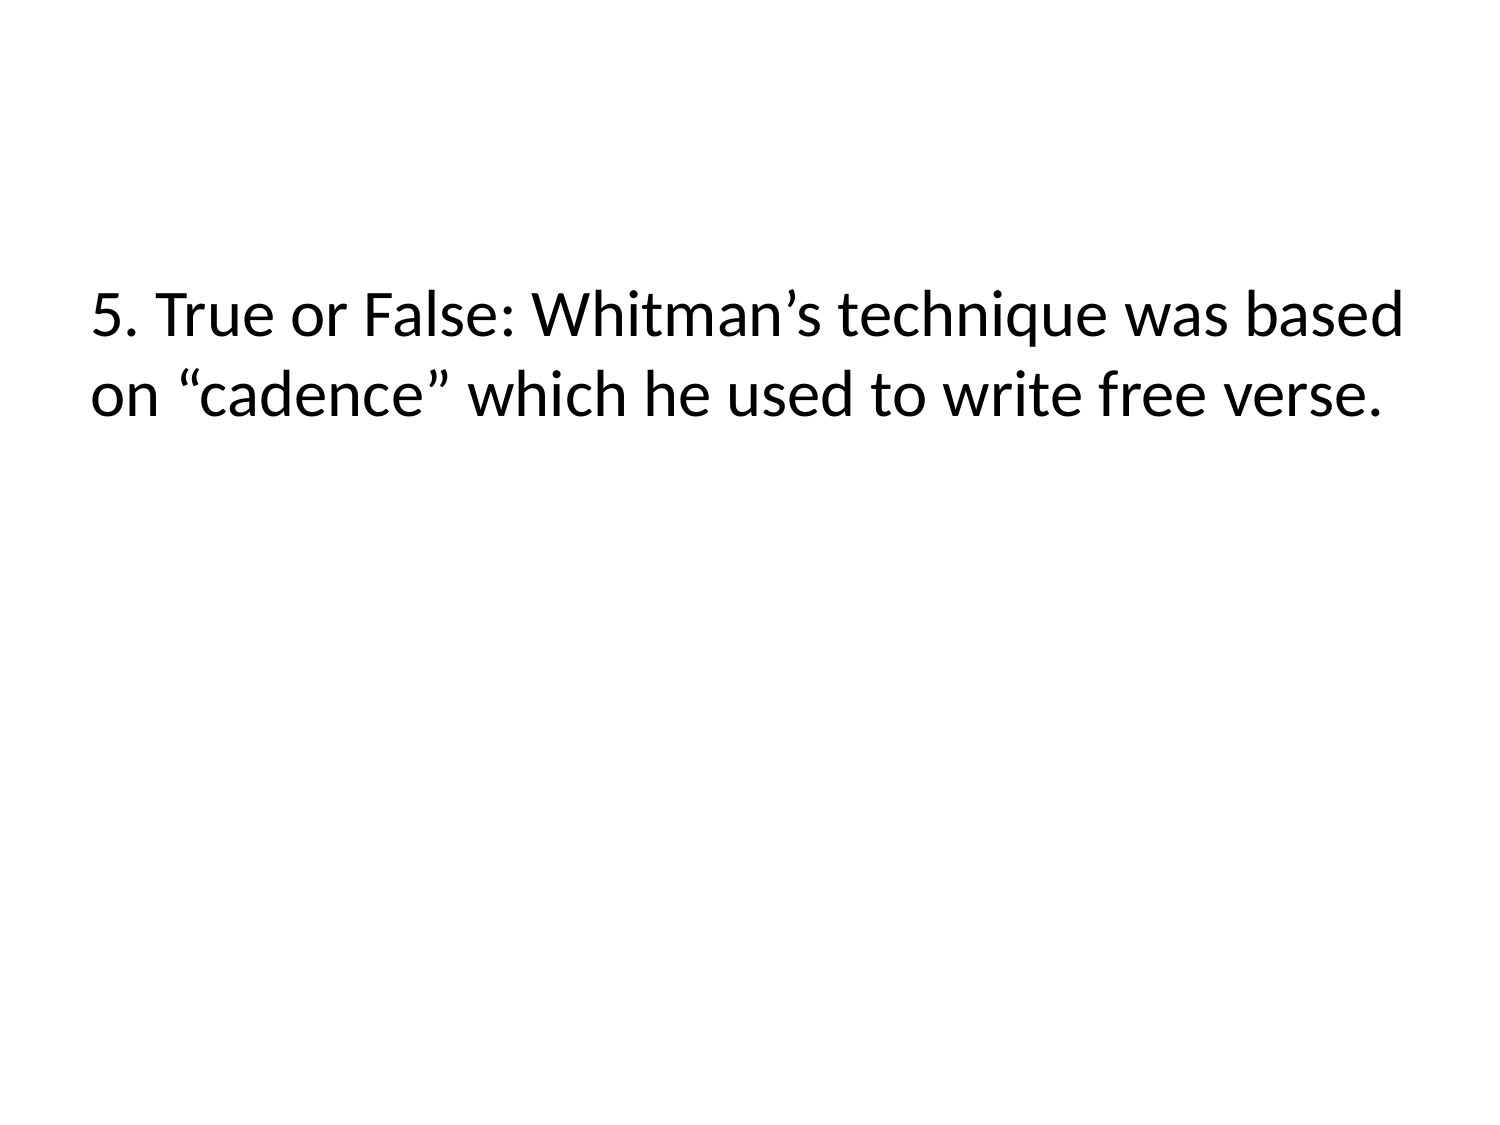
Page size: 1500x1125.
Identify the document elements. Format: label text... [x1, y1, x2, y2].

list 5. True or False: Whitman’s technique was based on “cadence” which he used to write free verse. [75, 262, 1425, 1005]
